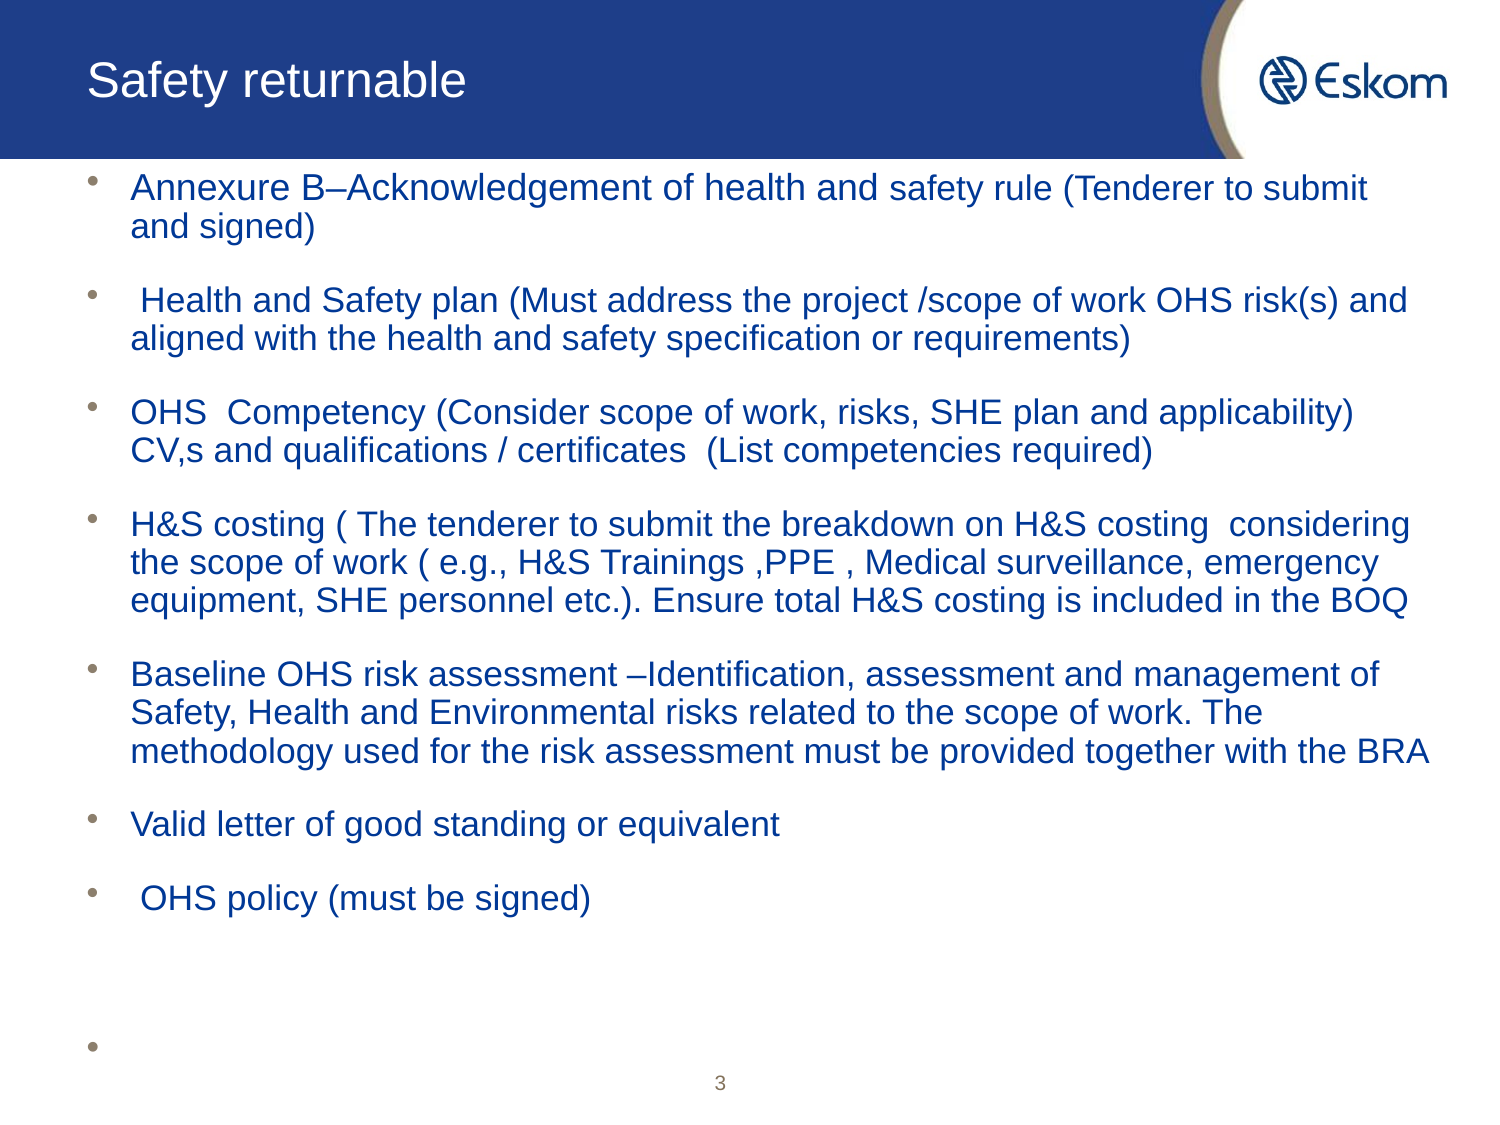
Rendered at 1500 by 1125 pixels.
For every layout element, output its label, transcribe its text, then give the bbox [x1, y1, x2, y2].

title Safety returnable [71, 27, 1142, 137]
list Annexure B–Acknowledgement of health and safety rule (Tenderer to submit and signed) Health and Safety plan (Must address the project /scope of work OHS risk(s) and aligned with the health and safety specification or requirements) OHS Competency (Consider scope of work, risks, SHE plan and applicability) CV,s and qualifications / certificates (List competencies required) H&S costing ( The tenderer to submit the breakdown on H&S costing considering the scope of work ( e.g., H&S Trainings ,PPE , Medical surveillance, emergency equipment, SHE personnel etc.). Ensure total H&S costing is included in the BOQ Baseline OHS risk assessment –Identification, assessment and management of Safety, Health and Environmental risks related to the scope of work. The methodology used for the risk assessment must be provided together with the BRA Valid letter of good standing or equivalent OHS policy (must be signed) [71, 160, 1447, 1079]
picture [0, 0, 1246, 159]
picture [1257, 55, 1450, 105]
slide_number 3 [643, 1058, 798, 1103]
